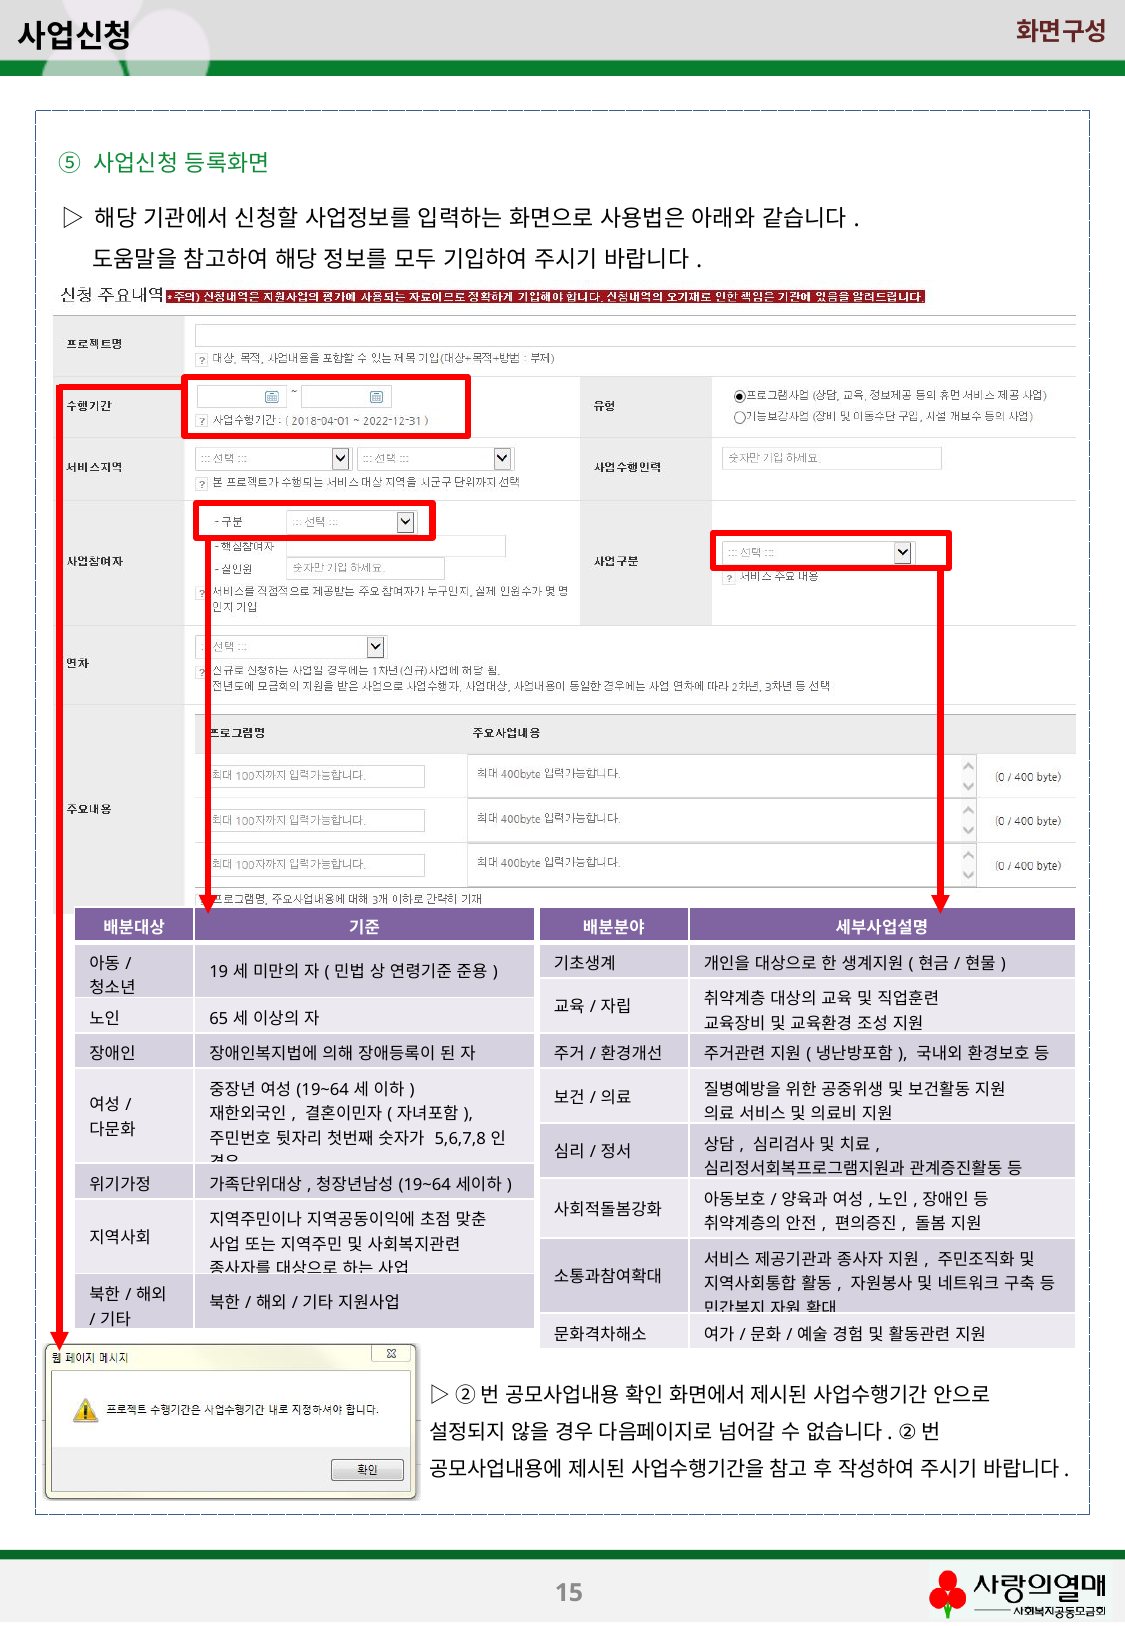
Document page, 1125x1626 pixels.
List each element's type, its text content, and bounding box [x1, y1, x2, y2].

table_cell 소통과참여확대 [540, 1239, 688, 1312]
table_cell 65세 이상의 자 [195, 998, 534, 1032]
table_cell 지역주민이나 지역공동이익에 초점 맞춘 사업 또는 지역주민 및 사회복지관련 종사자를 대상으로 하는 사업 [195, 1200, 534, 1273]
table_cell 장애인 [75, 1034, 193, 1067]
table_cell 보건/의료 [540, 1069, 688, 1122]
text_box ▷ ②번 공모사업내용 확인 화면에서 제시된 사업수행기간 안으로 설정되지 않을 경우 다음페이지로 넘어갈 수 없습니다. ②번 공모사업내용에 제시된 사업수행기간을 참고 후 작성하여 주시기 바랍니다. [426, 1360, 1088, 1489]
table_cell 질병예방을 위한 공중위생 및 보건활동 지원 의료 서비스 및 의료비 지원 [690, 1069, 1075, 1122]
table_cell 주거관련 지원(냉난방포함), 국내외 환경보호 등 [690, 1034, 1075, 1067]
picture [47, 280, 1076, 915]
table_cell 개인을 대상으로 한 생계지원(현금/현물) [690, 945, 1075, 977]
table_header 세부사업설명 [690, 921, 1075, 940]
slide_number 15 [509, 1567, 628, 1619]
title 사업신청 [1, 0, 727, 70]
table_cell 취약계층 대상의 교육 및 직업훈련 교육장비 및 교육환경 조성 지원 [690, 979, 1075, 1032]
table_header 배분대상 [75, 921, 193, 940]
table_cell 가족단위대상,청장년남성(19~64세이하) [195, 1164, 534, 1198]
table_cell 여가/문화/예술 경험 및 활동관련 지원 [690, 1314, 1075, 1348]
table_header 기준 [195, 921, 534, 940]
table_cell 서비스 제공기관과 종사자 지원, 주민조직화 및 지역사회통합 활동, 자원봉사 및 네트워크 구축 등 민간복지 자원 확대 [690, 1239, 1075, 1312]
table_cell 심리/정서 [540, 1124, 688, 1177]
table_cell 노인 [75, 998, 193, 1032]
table_cell 북한/해외/기타 지원사업 [195, 1274, 534, 1328]
table_cell 북한/해외 /기타 [75, 1274, 193, 1328]
table_cell 장애인복지법에 의해 장애등록이 된 자 [195, 1034, 534, 1067]
text_box ⑤ 사업신청 등록화면 [42, 127, 350, 185]
table_cell 교육/자립 [540, 979, 688, 1032]
table_cell 문화격차해소 [540, 1314, 688, 1348]
table_cell 아동/청소년 [75, 945, 193, 997]
picture [0, 0, 1125, 76]
table_cell 사회적돌봄강화 [540, 1179, 688, 1237]
table_cell 19세 미만의 자(민법 상 연령기준 준용) [195, 945, 534, 997]
table_header 배분분야 [540, 921, 688, 940]
table_cell 여성/다문화 [75, 1069, 193, 1162]
table_cell 위기가정 [75, 1164, 193, 1198]
picture [42, 1343, 421, 1501]
table_cell 지역사회 [75, 1200, 193, 1273]
table_cell 기초생계 [540, 945, 688, 977]
table_cell 상담, 심리검사 및 치료, 심리정서회복프로그램지원과 관계증진활동 등 [690, 1124, 1075, 1177]
table_cell 아동보호/양육과 여성,노인,장애인 등 취약계층의 안전, 편의증진, 돌봄 지원 [690, 1179, 1075, 1237]
picture [929, 1561, 1113, 1619]
text_box ▷ 해당 기관에서 신청할 사업정보를 입력하는 화면으로 사용법은 아래와 같습니다. 도움말을 참고하여 해당 정보를 모두 기입하여 주시기 바랍니다. [45, 181, 1083, 280]
table_cell 중장년 여성(19~64세 이하) 재한외국인, 결혼이민자(자녀포함), 주민번호 뒷자리 첫번째 숫자가 5,6,7,8인 경우 [195, 1069, 534, 1162]
table_cell 주거/환경개선 [540, 1034, 688, 1067]
